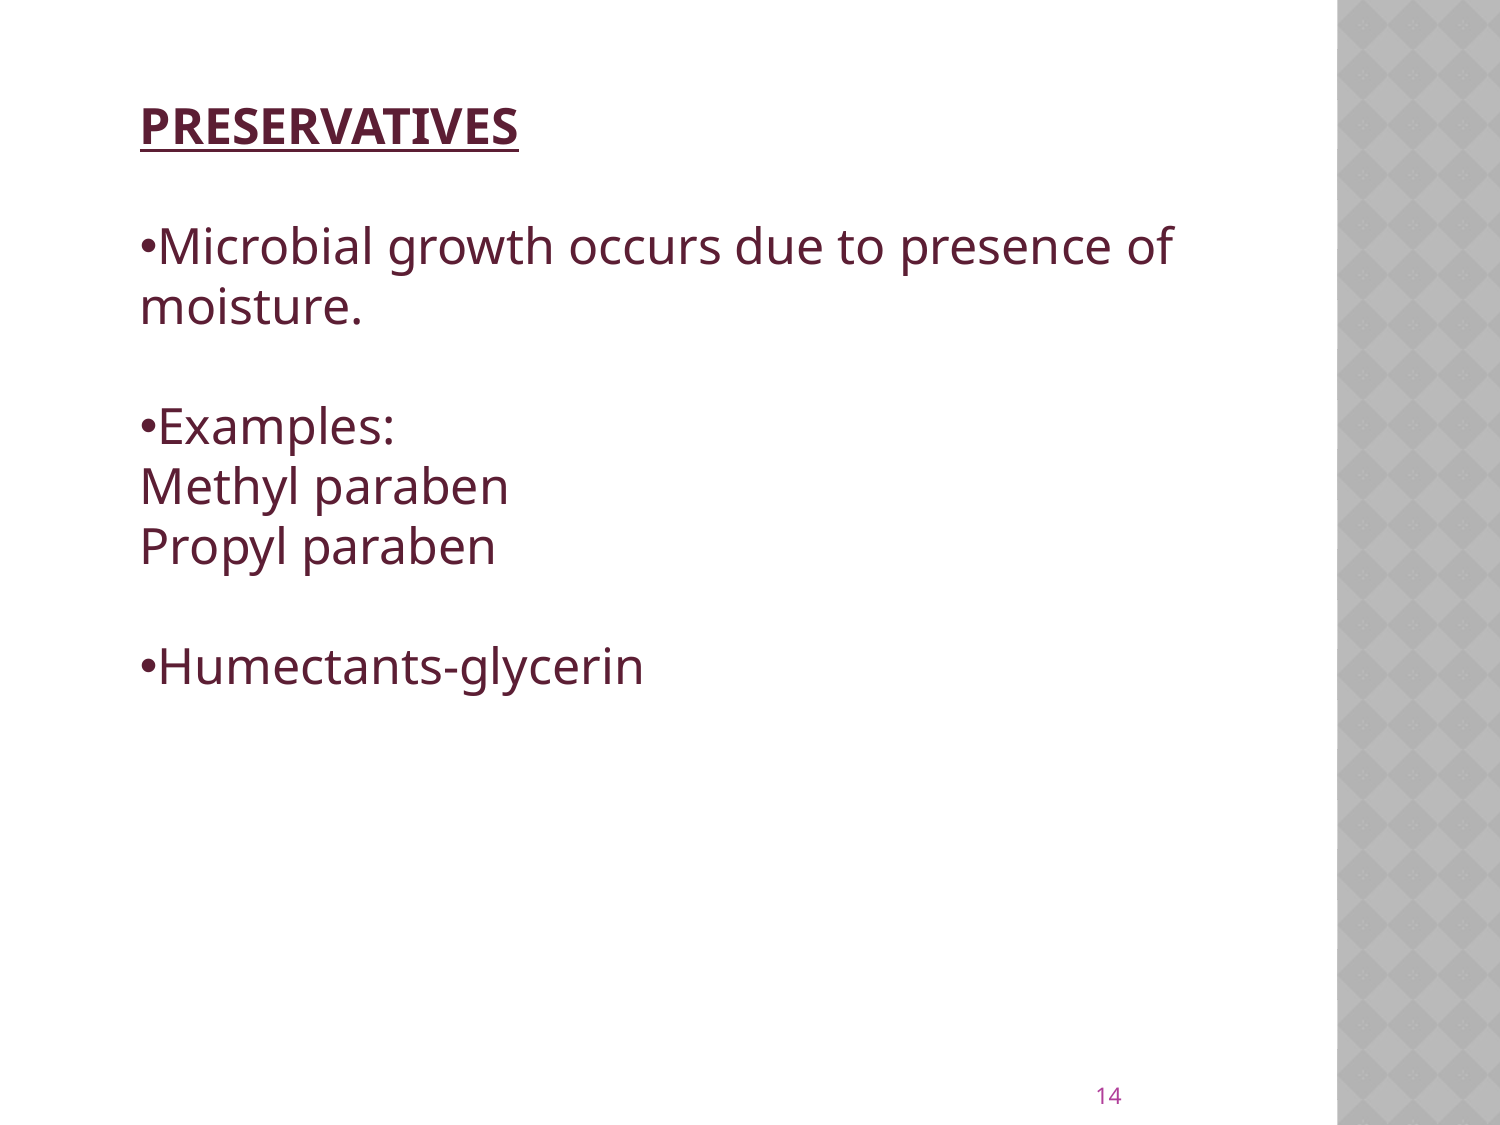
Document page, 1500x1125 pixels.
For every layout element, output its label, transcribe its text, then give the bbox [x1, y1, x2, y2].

slide_number 14 [1025, 1075, 1122, 1113]
text_box PRESERVATIVES Microbial growth occurs due to presence of moisture. Examples: Methyl paraben Propyl paraben Humectants-glycerin [125, 87, 1300, 793]
